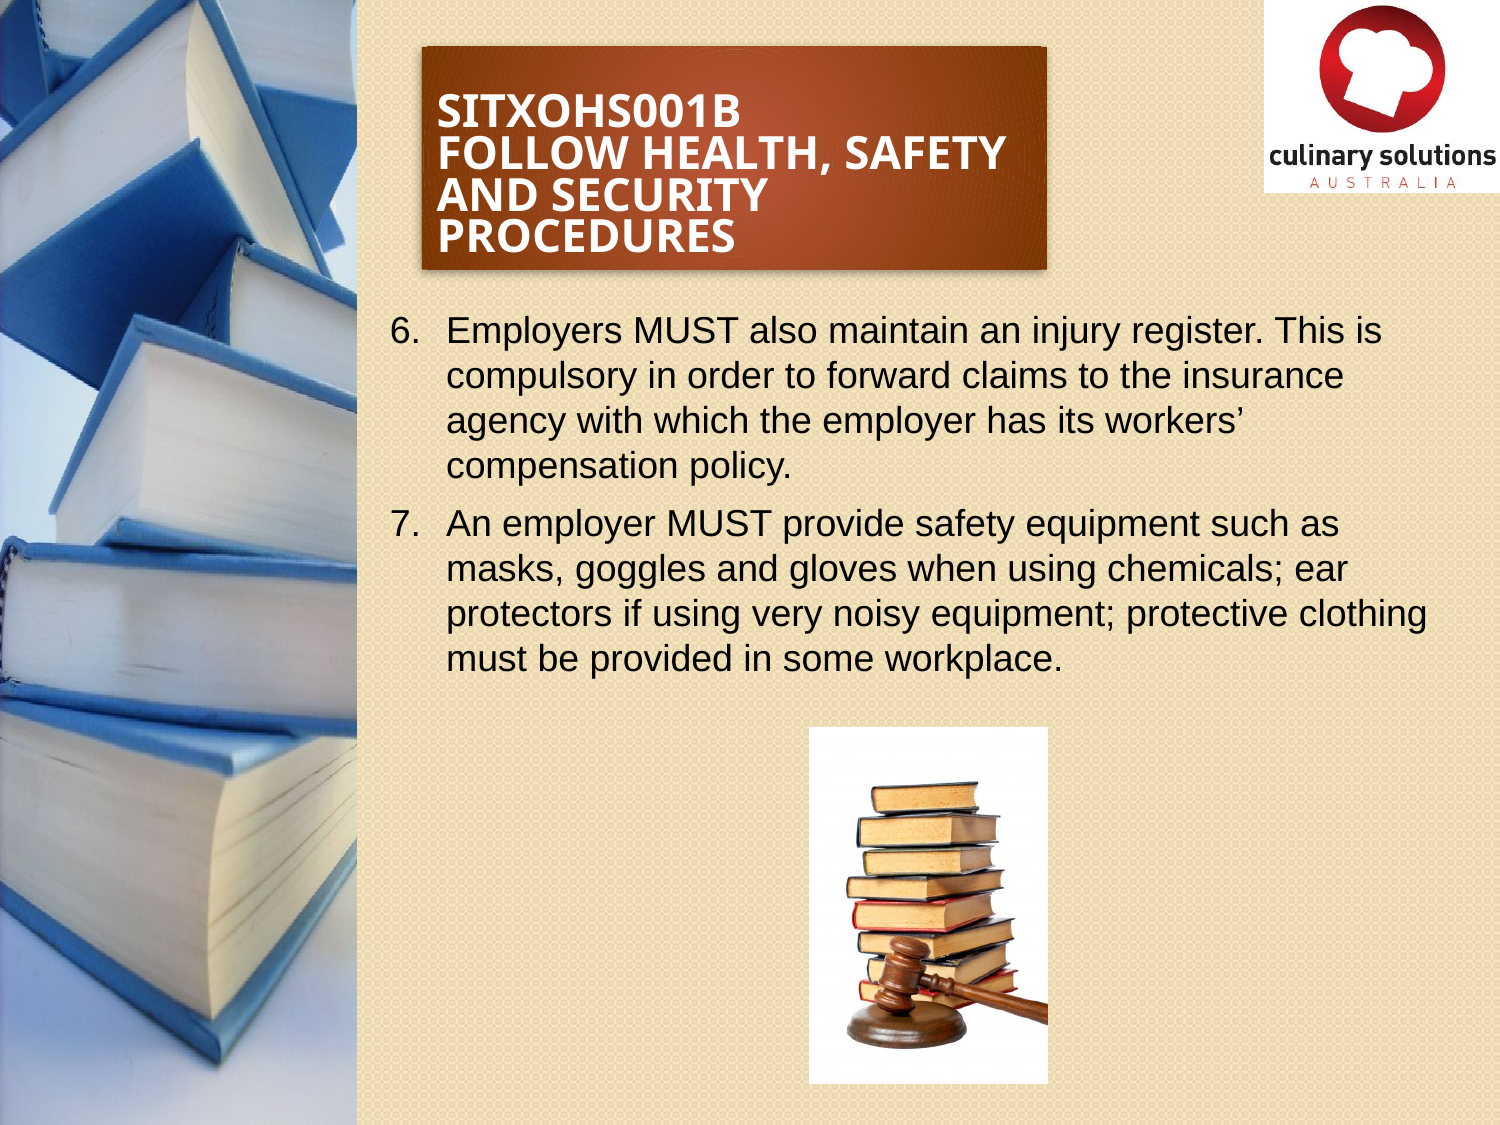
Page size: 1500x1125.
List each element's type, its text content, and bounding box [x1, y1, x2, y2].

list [0, 0, 357, 1125]
text_box Employers MUST also maintain an injury register. This is compulsory in order to forward claims to the insurance agency with which the employer has its workers’ compensation policy. An employer MUST provide safety equipment such as masks, goggles and gloves when using chemicals; ear protectors if using very noisy equipment; protective clothing must be provided in some workplace. [375, 298, 1471, 686]
title SITXOHS001B Follow HEALTH, SAFETY AND SECURITY PROCEDURES [421, 46, 1047, 270]
picture [1263, 0, 1500, 193]
picture [808, 727, 1048, 1085]
